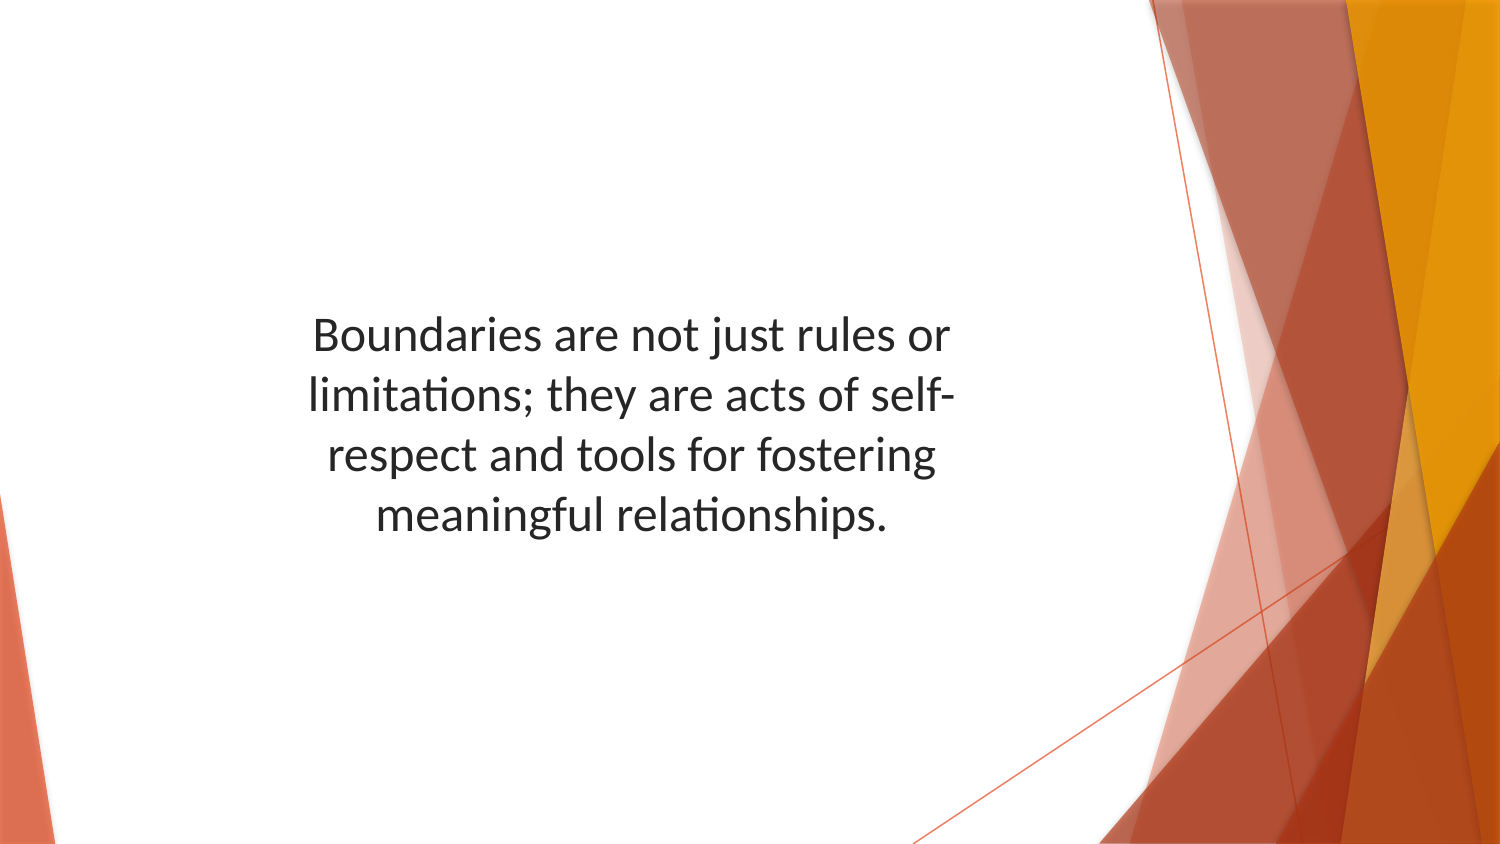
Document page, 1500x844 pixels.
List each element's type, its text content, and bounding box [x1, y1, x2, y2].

list Boundaries are not just rules or limitations; they are acts of self-respect and tools for fostering meaningful relationships. [230, 197, 1034, 647]
